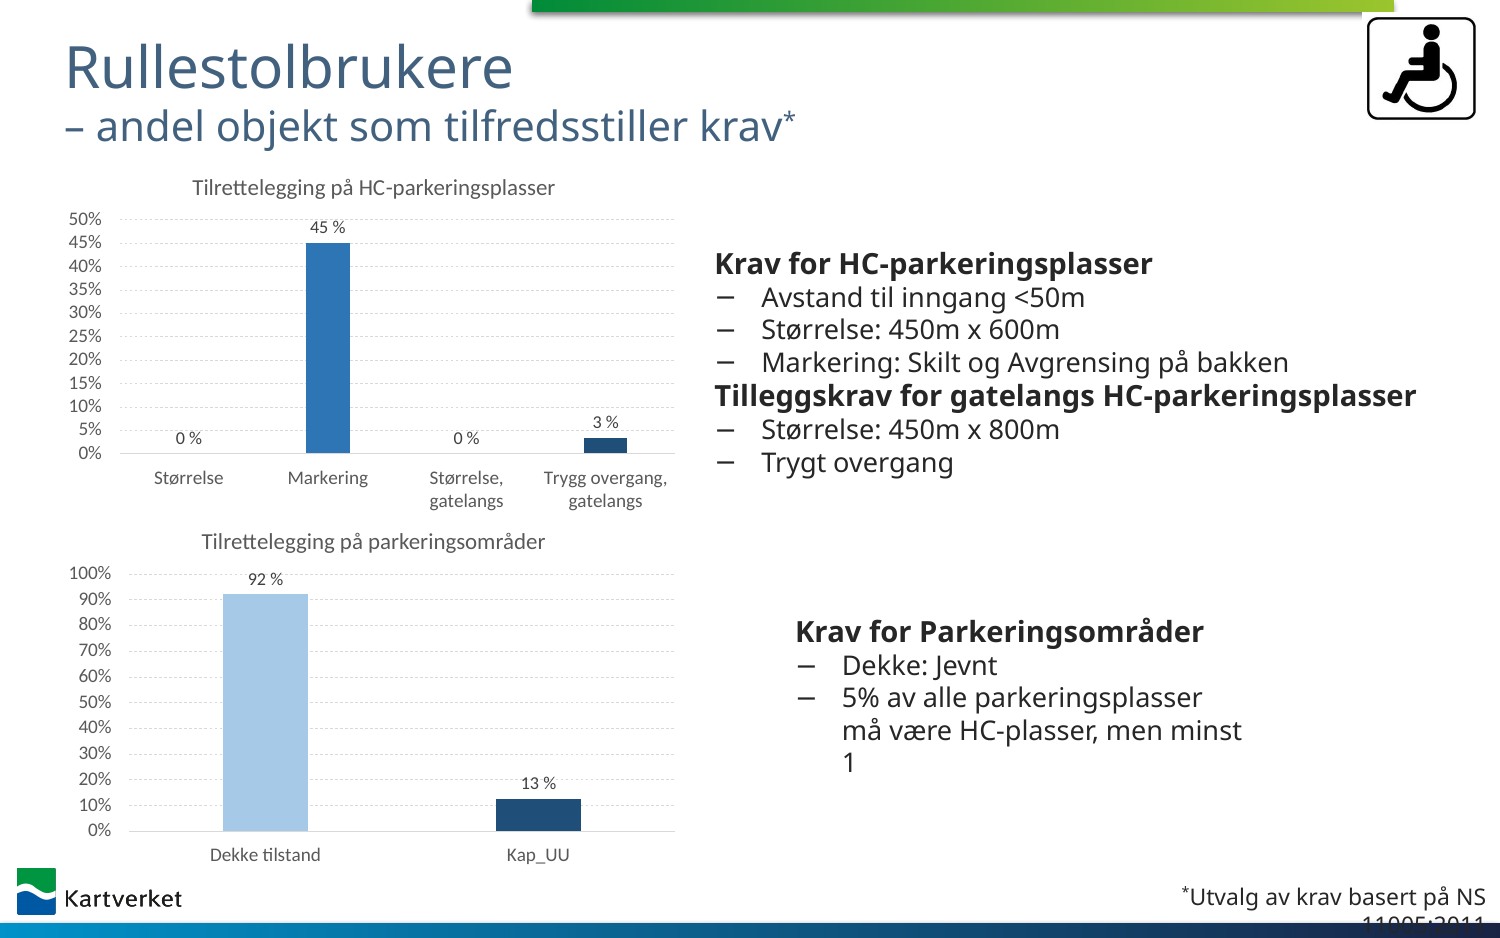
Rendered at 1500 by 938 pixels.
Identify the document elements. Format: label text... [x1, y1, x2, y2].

picture [62, 520, 686, 874]
text_box *Utvalg av krav basert på NS 11005:2011 [1068, 873, 1500, 938]
text_box Krav for HC-parkeringsplasser Avstand til inngang <50m Størrelse: 450m x 600m Markering: Skilt og Avgrensing på bakken Tilleggskrav for gatelangs HC-parkeringsplasser Størrelse: 450m x 800m Trygt overgang [699, 237, 1433, 485]
text_box Krav for Parkeringsområder Dekke: Jevnt 5% av alle parkeringsplasser må være HC-plasser, men minst 1 [780, 605, 1261, 786]
text_box Rullestolbrukere – andel objekt som tilfredsstiller krav* [49, 25, 1431, 158]
picture [1362, 12, 1481, 126]
picture [62, 166, 686, 519]
